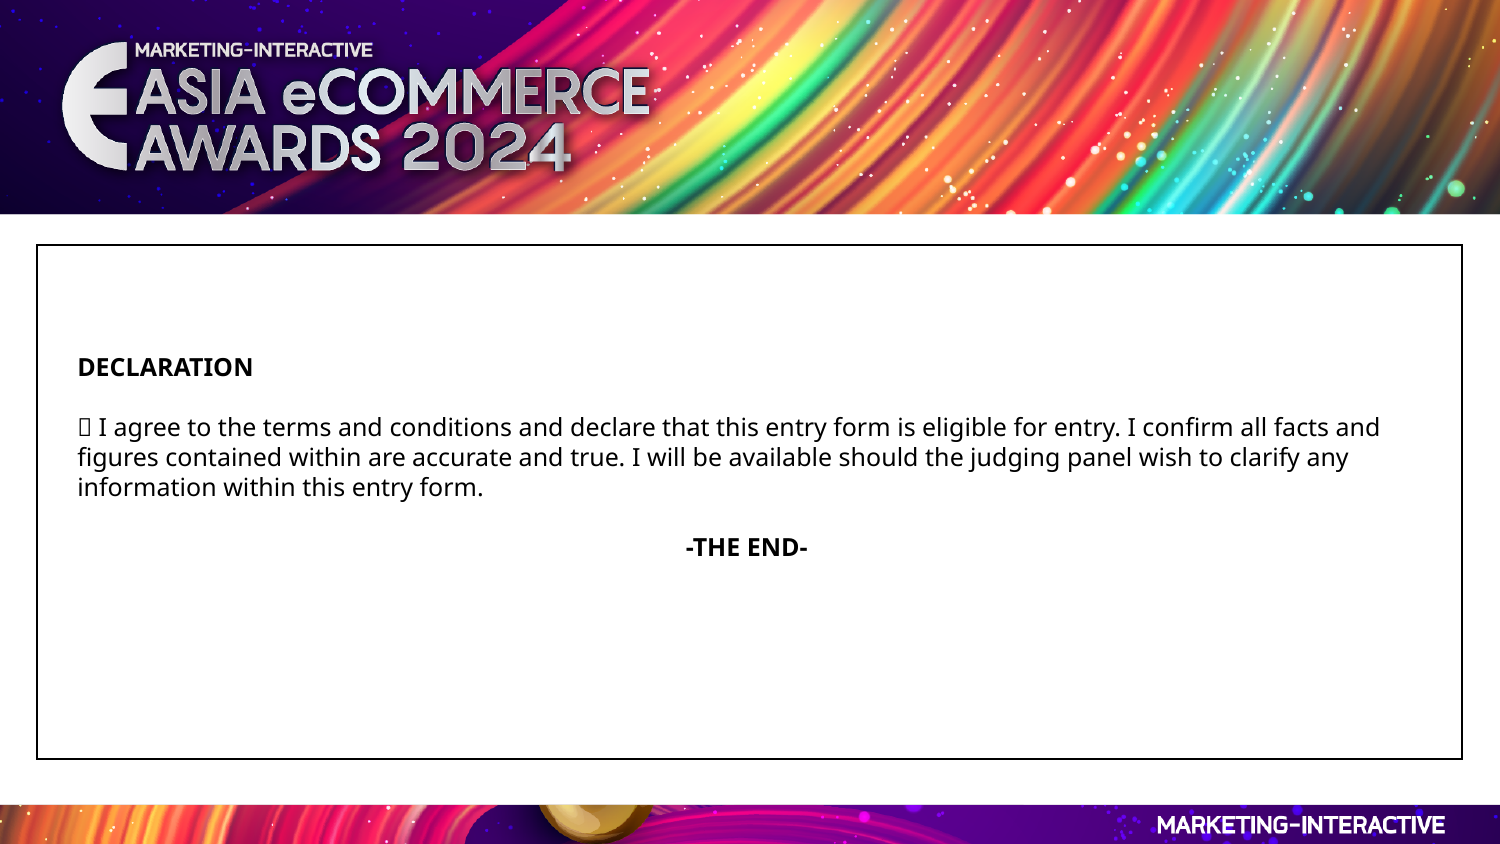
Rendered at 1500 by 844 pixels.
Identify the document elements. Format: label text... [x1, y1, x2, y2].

text_box [36, 244, 1463, 760]
text_box DECLARATION  I agree to the terms and conditions and declare that this entry form is eligible for entry. I confirm all facts and figures contained within are accurate and true. I will be available should the judging panel wish to clarify any information within this entry form. -THE END- [62, 344, 1438, 614]
picture [0, 0, 1500, 844]
